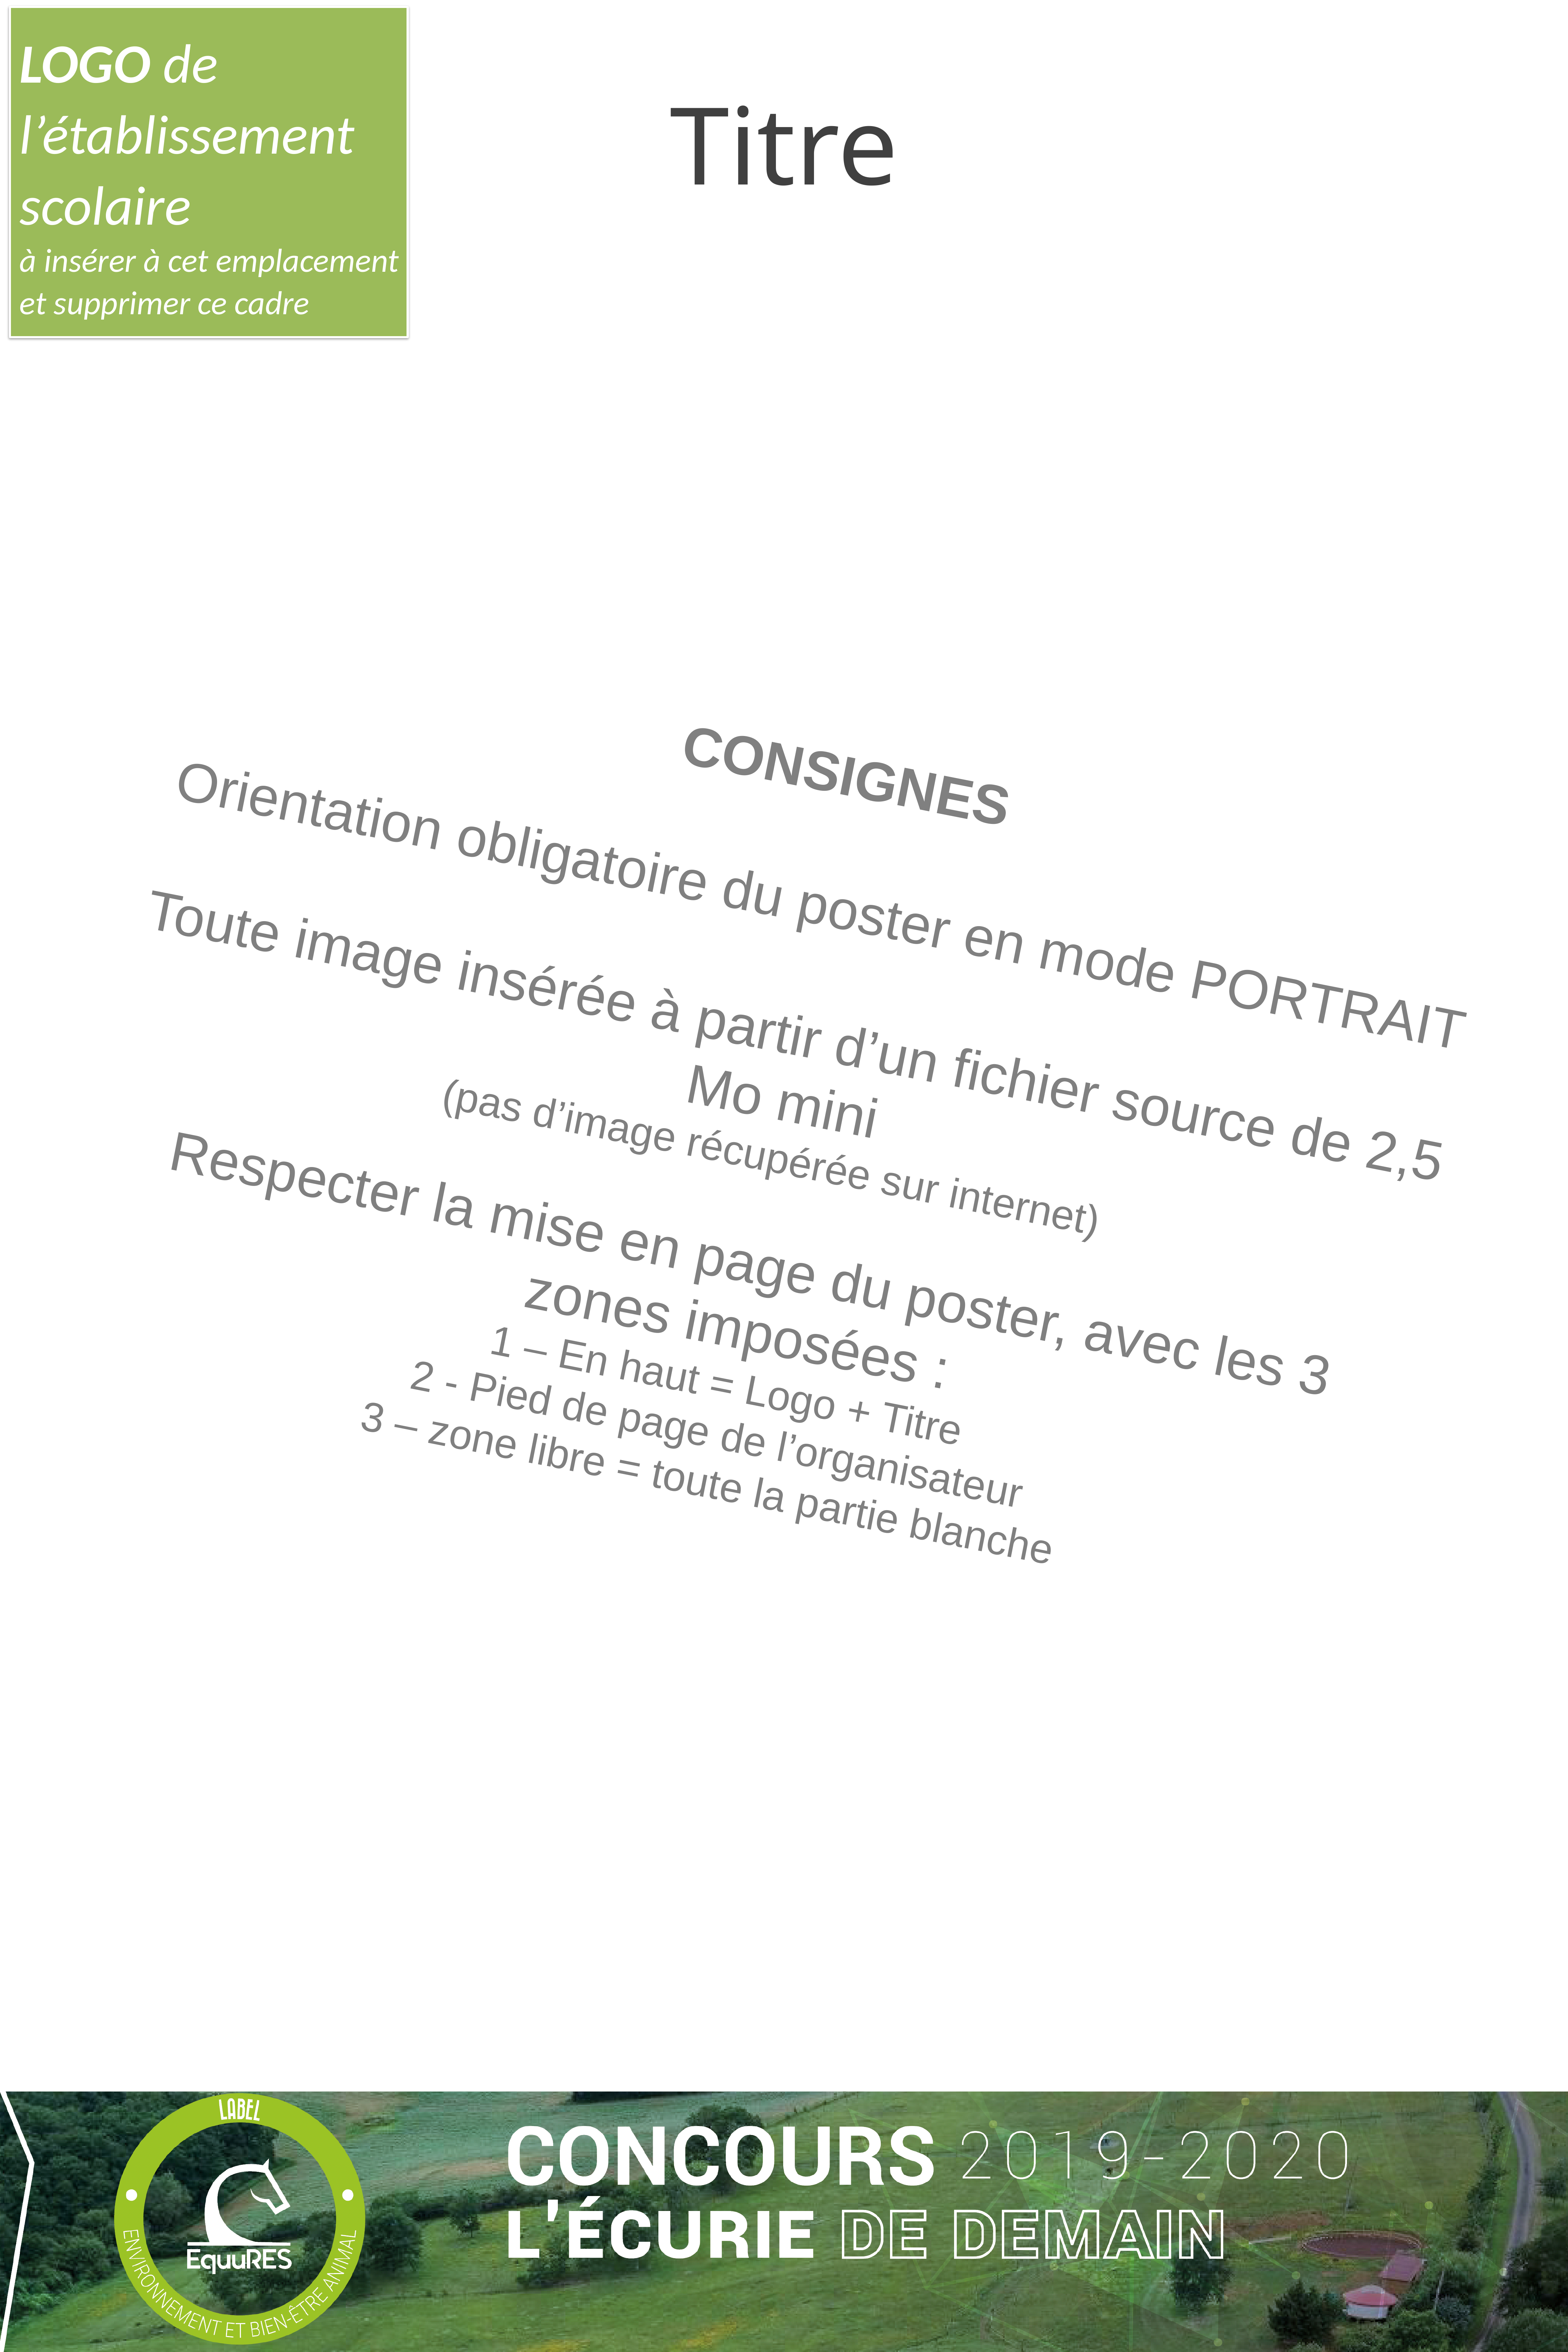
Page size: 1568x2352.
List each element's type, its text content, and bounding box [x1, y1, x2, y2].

picture [0, 2092, 1568, 2352]
text_box LOGO de l’établissement scolaire à insérer à cet emplacement et supprimer ce cadre [9, 6, 409, 338]
text_box CONSIGNES Orientation obligatoire du poster en mode PORTRAIT Toute image insérée à partir d’un fichier source de 2,5 Mo mini (pas d’image récupérée sur internet) Respecter la mise en page du poster, avec les 3 zones imposées : 1 – En haut = Logo + Titre 2 - Pied de page de l’organisateur 3 – zone libre = toute la partie blanche [39, 607, 1517, 1639]
text_box Titre [411, 86, 1431, 235]
